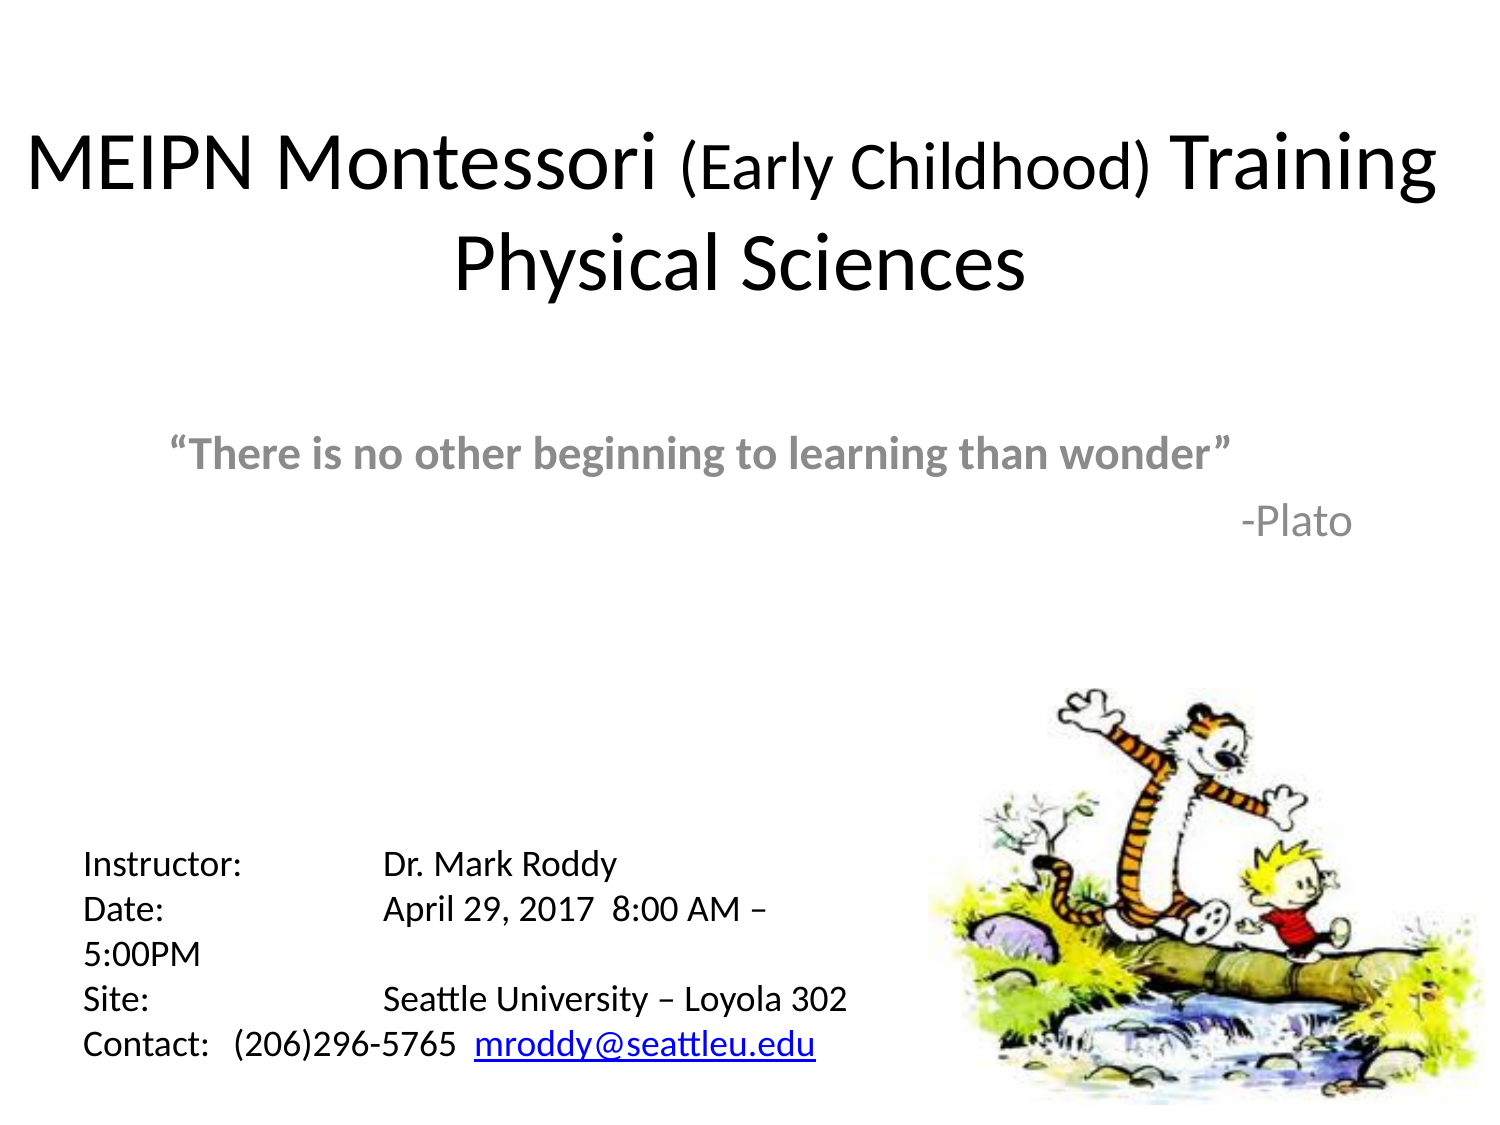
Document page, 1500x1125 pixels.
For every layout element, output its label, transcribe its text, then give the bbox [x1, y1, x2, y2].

picture [928, 688, 1486, 1106]
text_box Instructor: Dr. Mark Roddy Date: April 29, 2017 8:00 AM – 5:00PM Site: Seattle University – Loyola 302 Contact: (206)296-5765 mroddy@seattleu.edu [68, 831, 906, 1125]
title MEIPN Montessori (Early Childhood) Training Physical Sciences [0, 86, 1464, 328]
subtitle “There is no other beginning to learning than wonder” -Plato [33, 414, 1369, 689]
